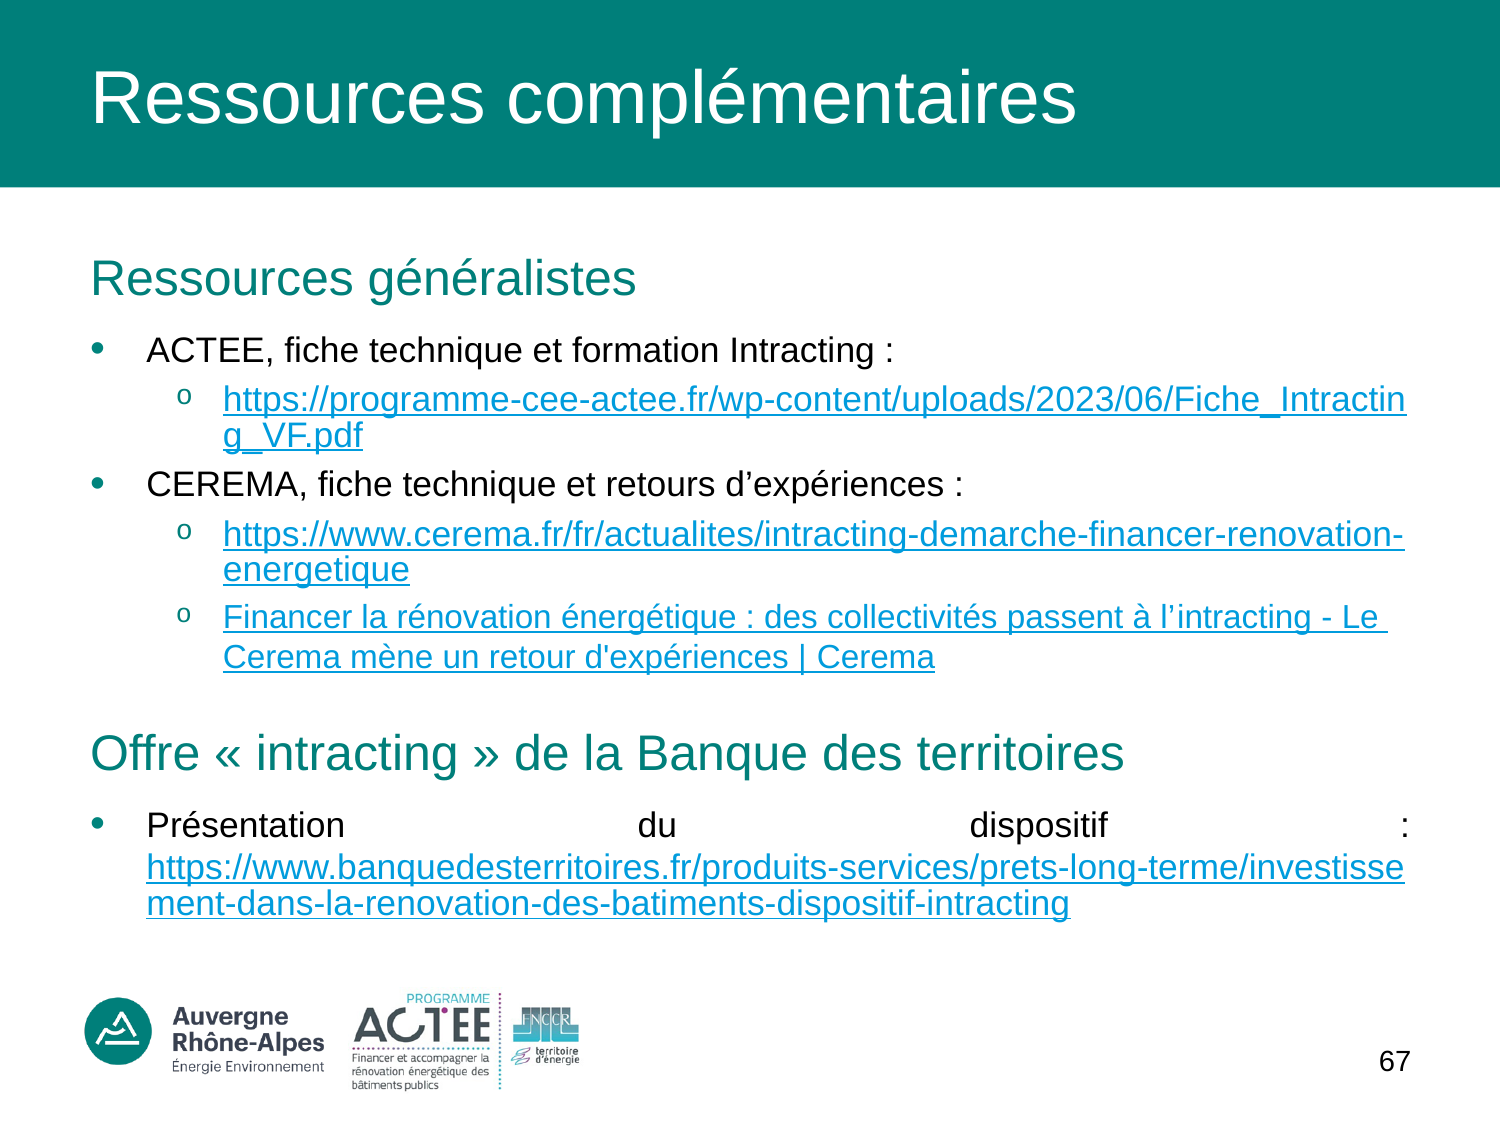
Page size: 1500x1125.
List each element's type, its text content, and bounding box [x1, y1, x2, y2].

picture [76, 987, 337, 1085]
title Ressources complémentaires [74, 0, 1426, 188]
list Ressources généralistes ACTEE, fiche technique et formation Intracting : https://programme-cee-actee.fr/wp-content/uploads/2023/06/Fiche_Intracting_VF.pdf CEREMA, fiche technique et retours d’expériences : https://www.cerema.fr/fr/actualites/intracting-demarche-financer-renovation-energetique Financer la rénovation énergétique : des collectivités passent à l’intracting - Le Cerema mène un retour d'expériences | Cerema Offre « intracting » de la Banque des territoires Présentation du dispositif : https://www.banquedesterritoires.fr/produits-services/prets-long-terme/investissement-dans-la-renovation-des-batiments-dispositif-intracting [74, 237, 1426, 888]
picture [348, 987, 586, 1094]
